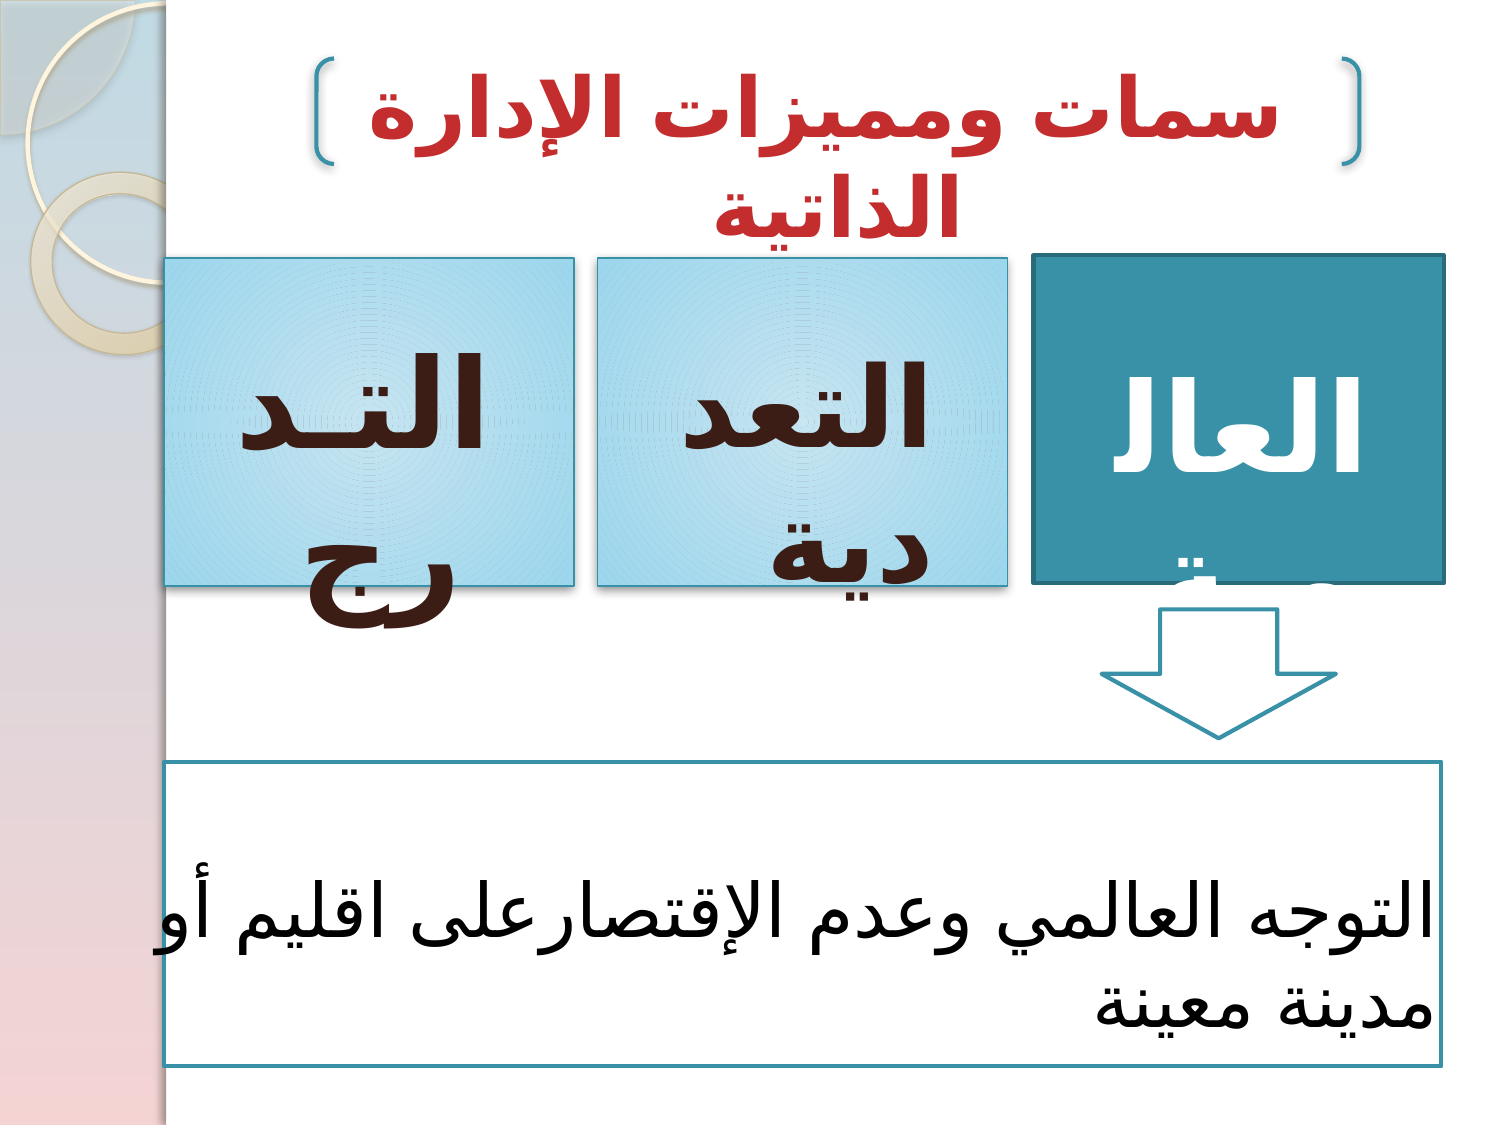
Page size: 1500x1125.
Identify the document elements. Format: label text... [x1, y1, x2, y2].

text_box [314, 56, 339, 167]
text_box [162, 1051, 1443, 1068]
text_box سمات ومميزات الإدارة الذاتية [339, 46, 1313, 262]
text_box العالمية [1066, 339, 1418, 655]
text_box [597, 257, 1008, 587]
text_box التـدرج [199, 316, 528, 632]
text_box التعددية [632, 328, 950, 613]
text_box [1031, 253, 1446, 585]
text_box [162, 760, 1443, 855]
text_box [1099, 607, 1338, 741]
text_box [163, 257, 575, 587]
text_box التوجه العالمي وعدم الإقتصارعلى اقليم أو مدينة معينة [140, 855, 1454, 1051]
text_box [1313, 56, 1362, 167]
